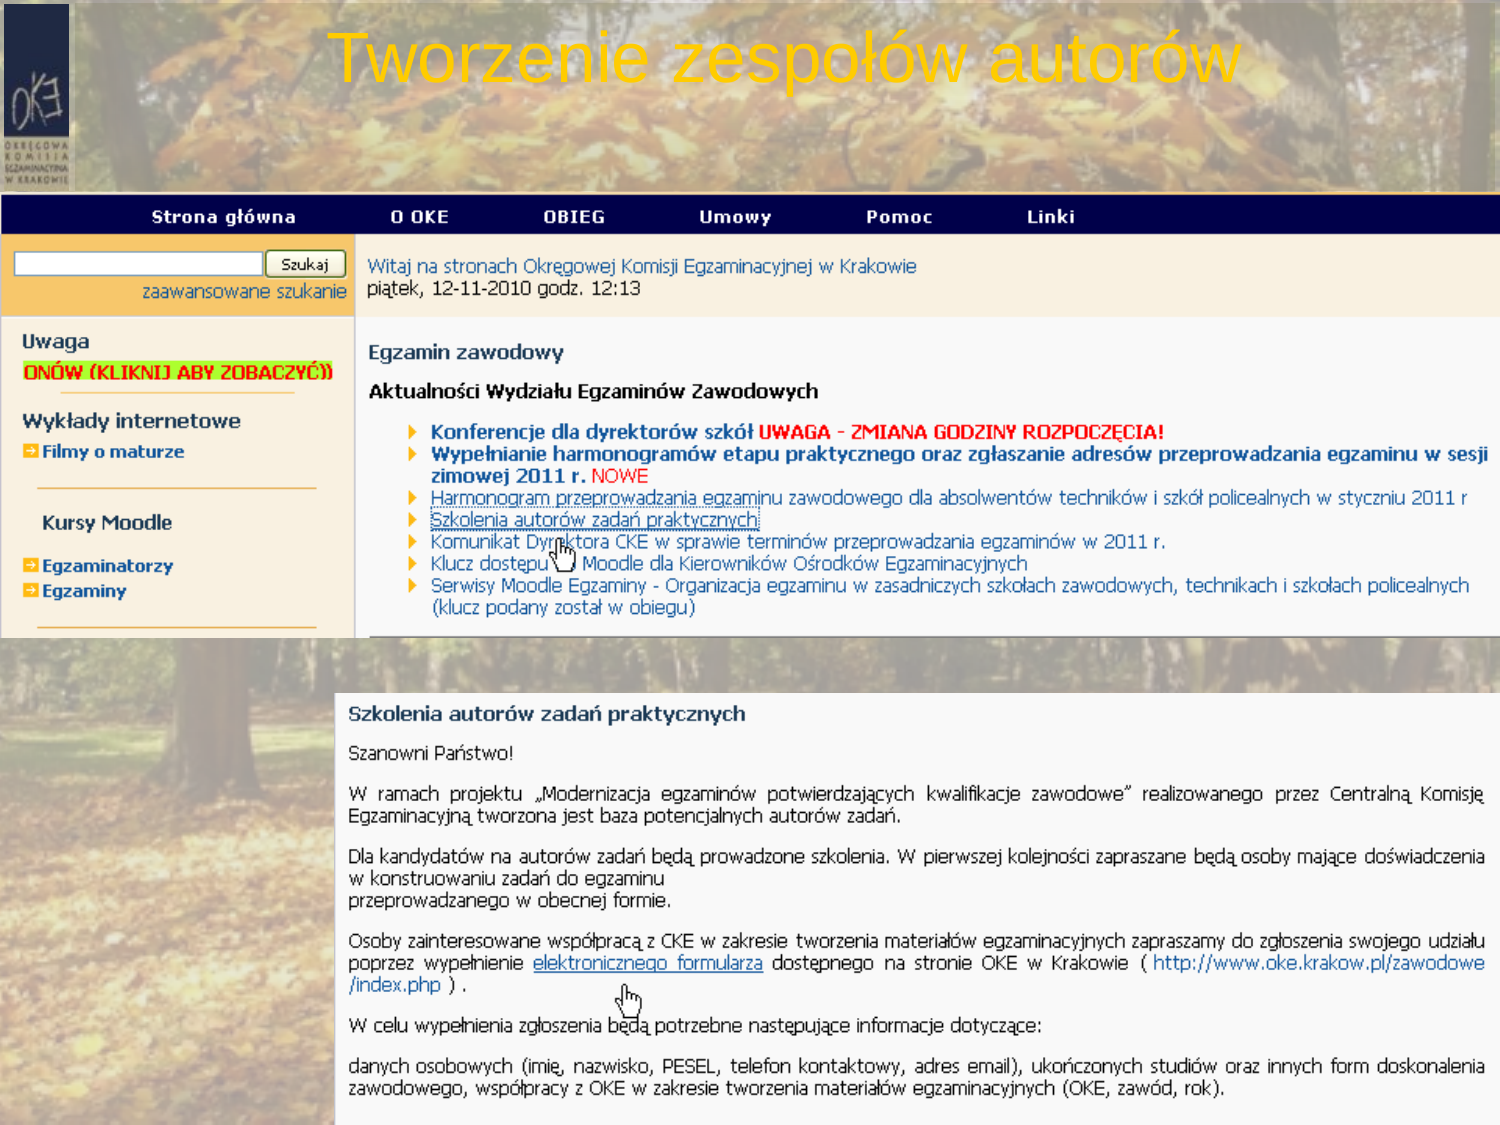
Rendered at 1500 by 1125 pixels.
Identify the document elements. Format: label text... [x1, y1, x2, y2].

title Tworzenie zespołów autorów [74, 3, 1495, 191]
picture [334, 693, 1500, 1125]
picture [0, 192, 1500, 638]
